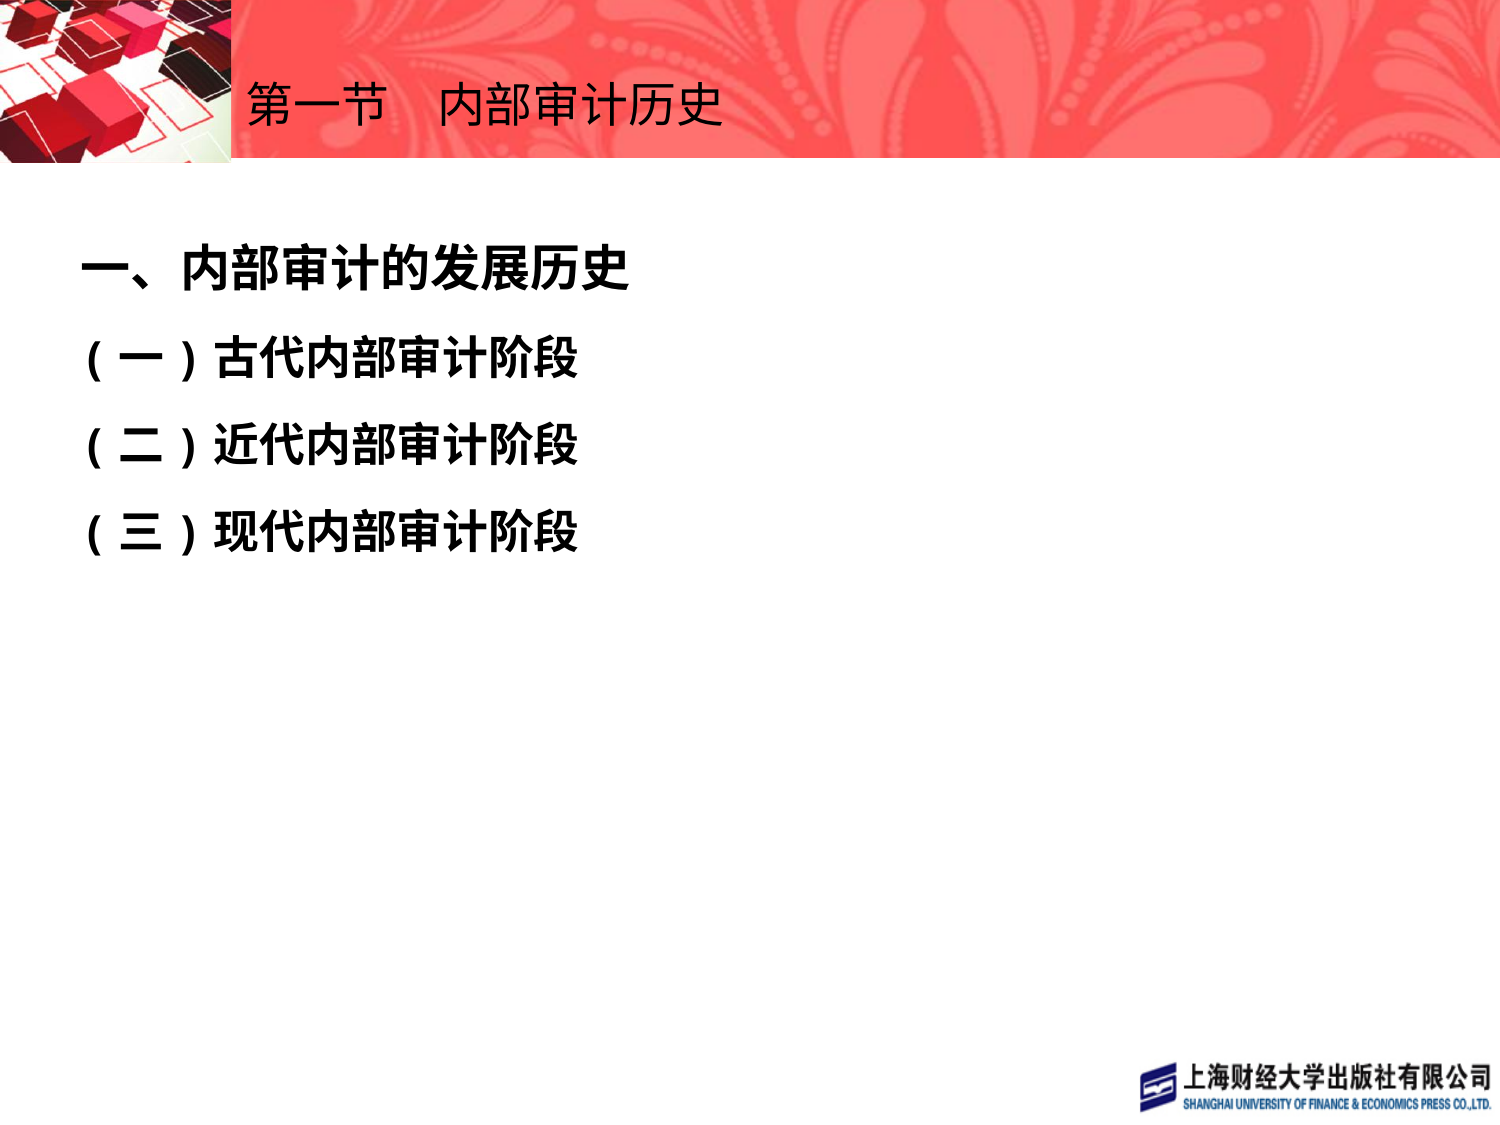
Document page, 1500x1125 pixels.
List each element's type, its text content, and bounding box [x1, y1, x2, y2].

picture [1139, 1058, 1495, 1118]
title 第一节 内部审计历史 [230, 45, 1461, 161]
list 一、内部审计的发展历史 (一)古代内部审计阶段 (二)近代内部审计阶段 (三)现代内部审计阶段 [64, 208, 1425, 1047]
